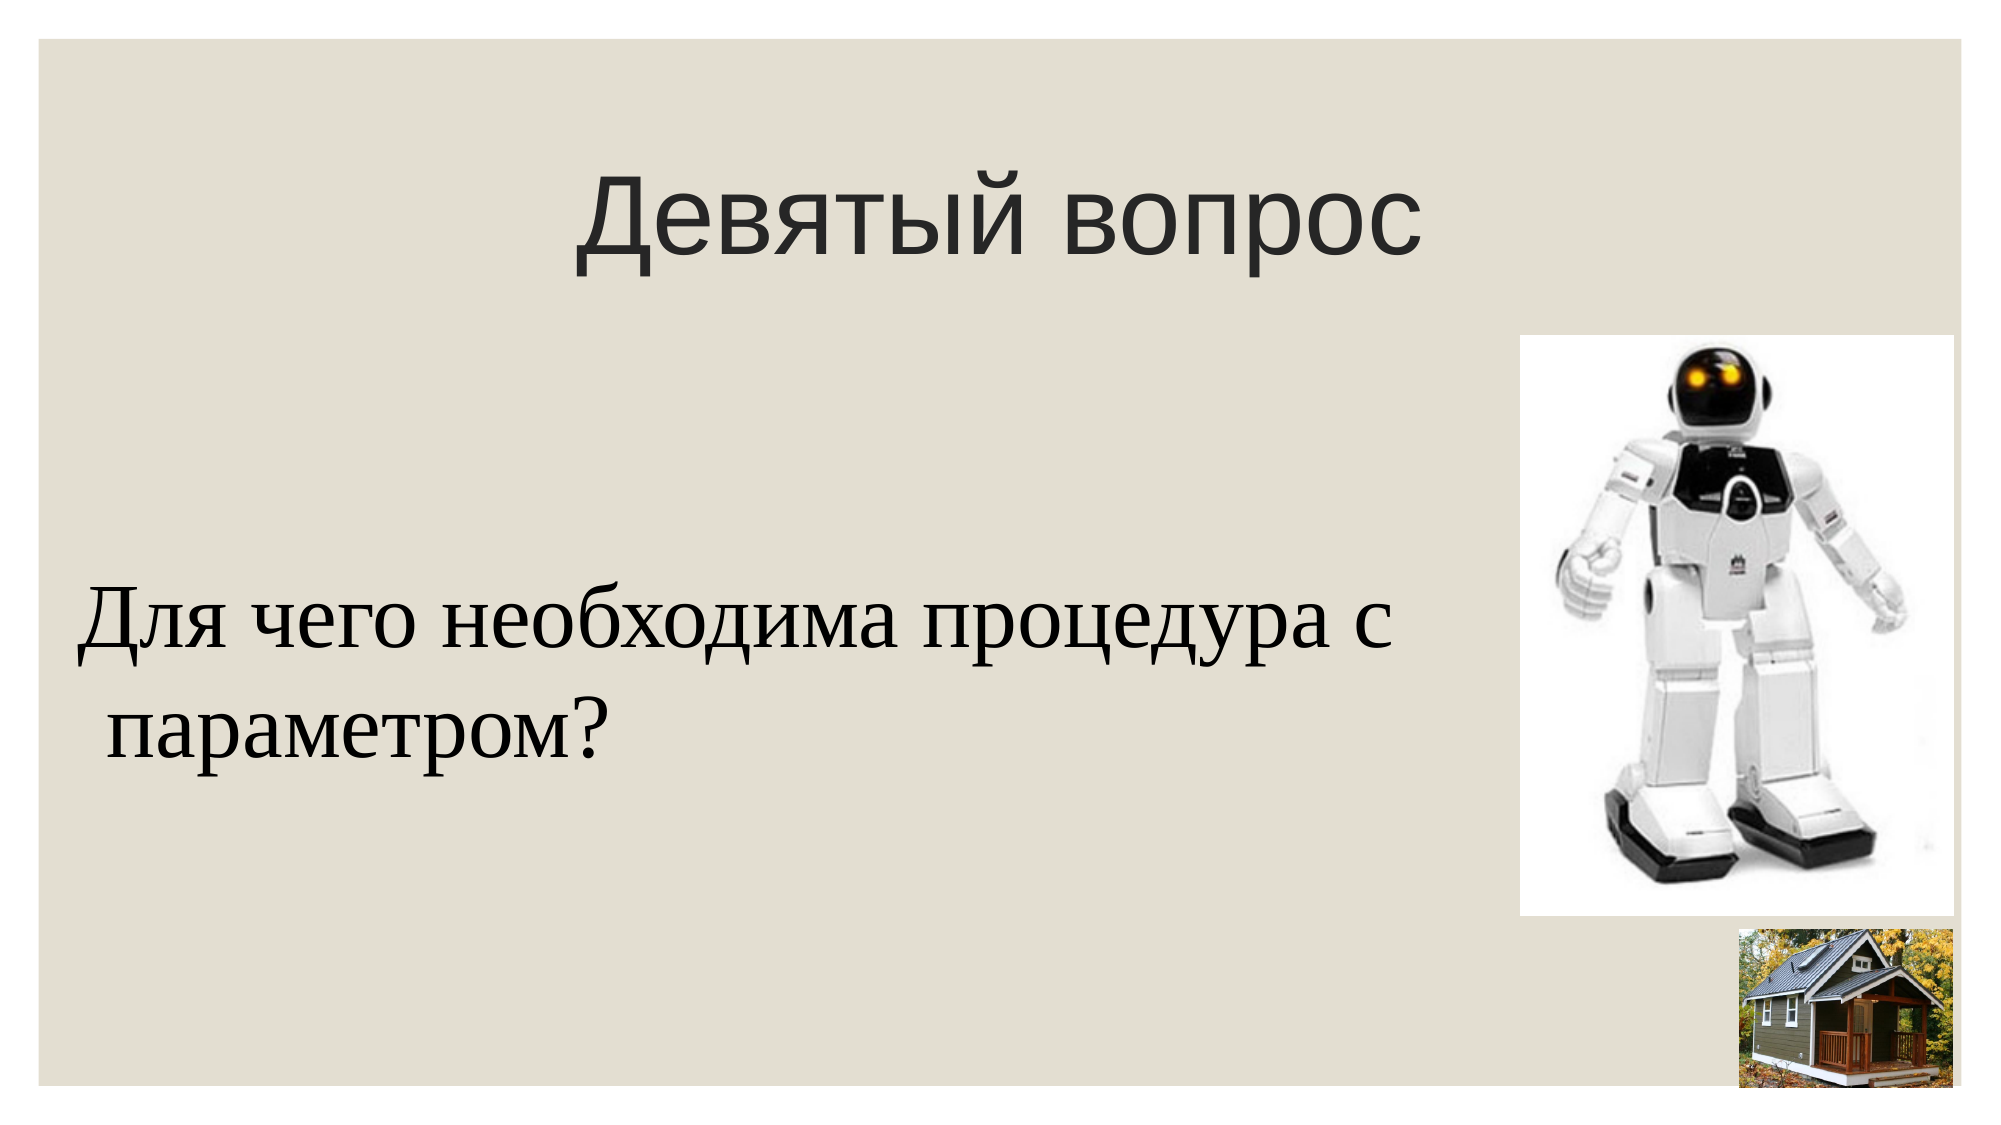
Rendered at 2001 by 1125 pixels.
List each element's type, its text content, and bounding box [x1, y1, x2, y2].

title Девятый вопрос [174, 105, 1826, 331]
picture [1520, 335, 1954, 916]
picture [1739, 929, 1953, 1088]
list Для чего необходима процедура с параметром? [61, 342, 1513, 989]
